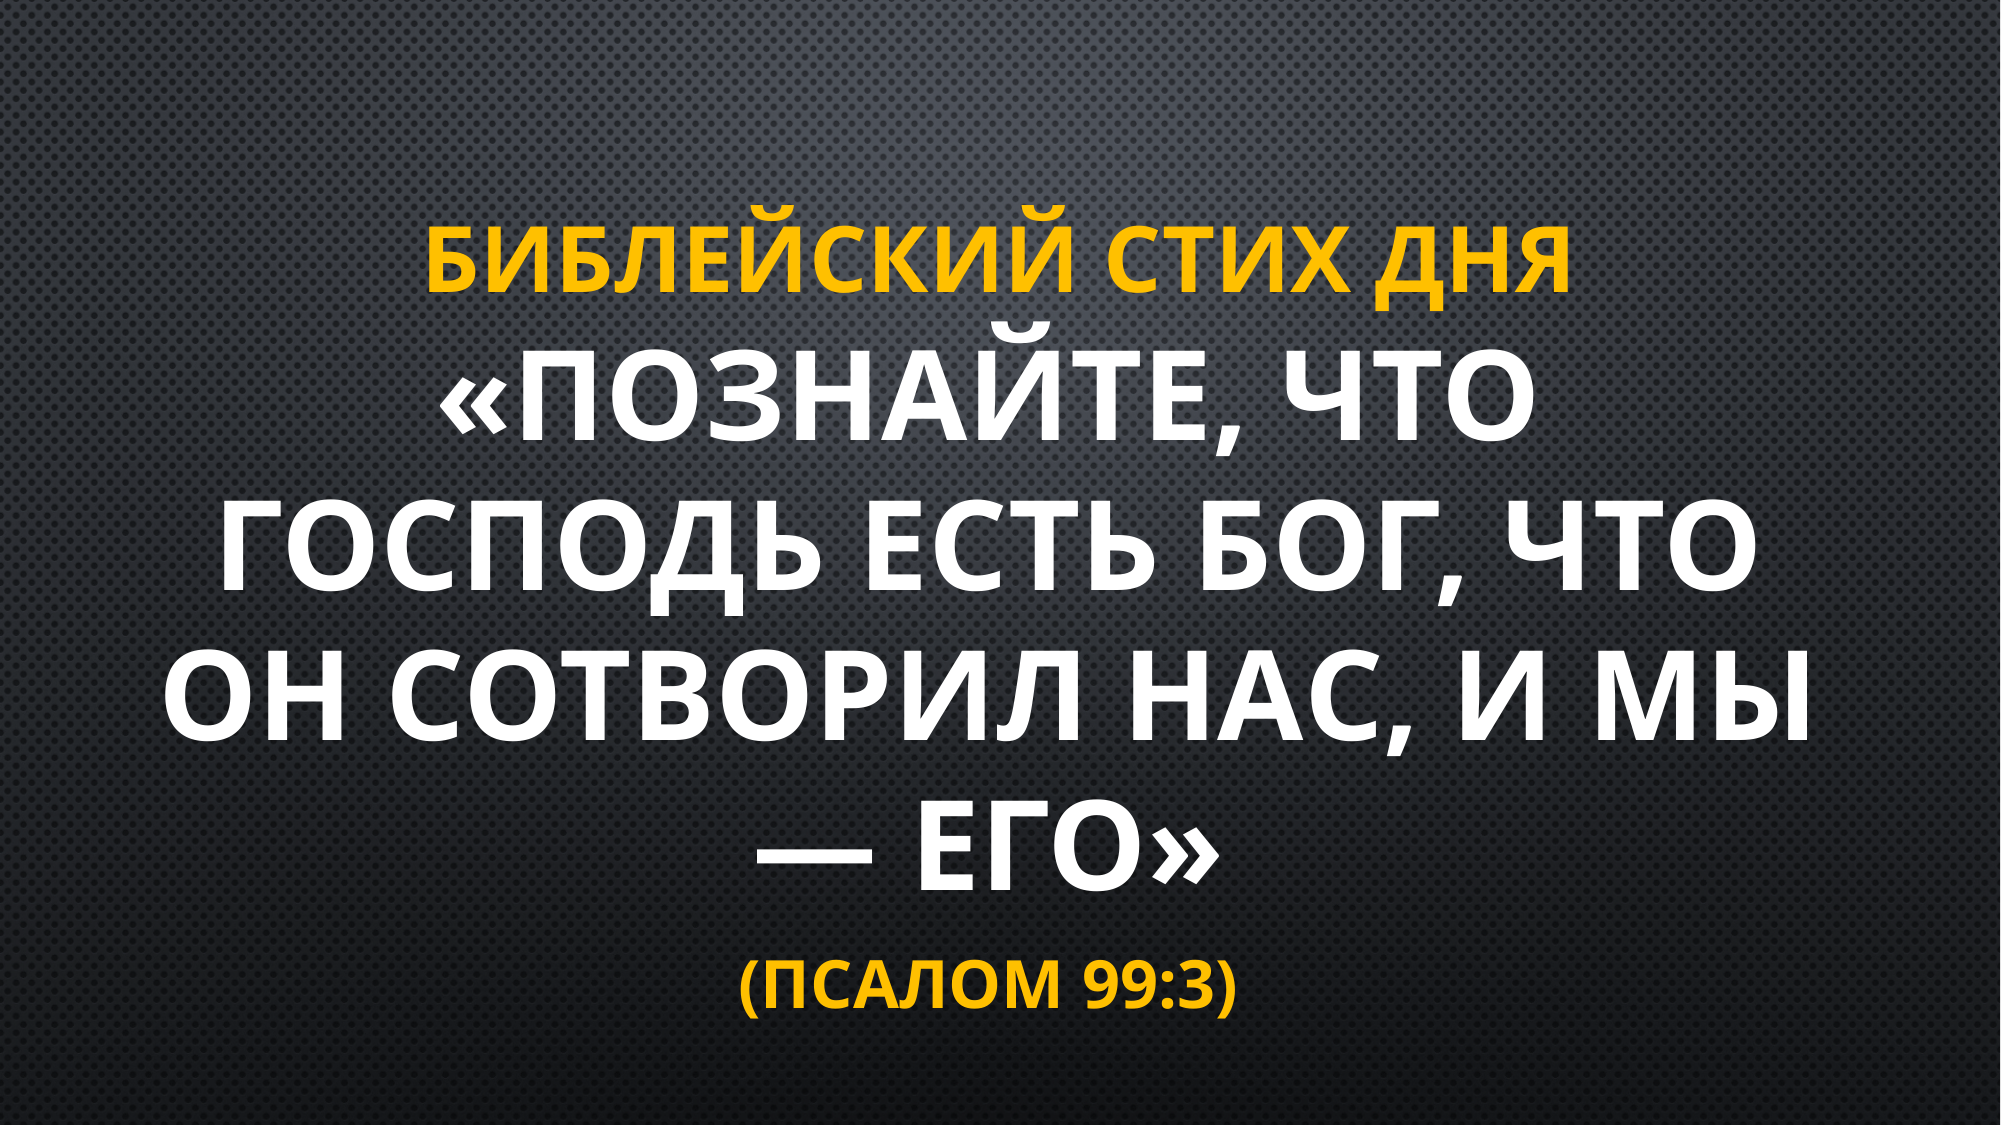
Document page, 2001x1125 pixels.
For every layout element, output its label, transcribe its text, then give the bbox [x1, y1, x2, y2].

title БиБЛейский стих ДНЯ [187, 99, 1813, 412]
list «Познайте, что Господь есть Бог, что Он сотворил нас, и мы — Его» (Псалом 99:3) [128, 412, 1849, 925]
